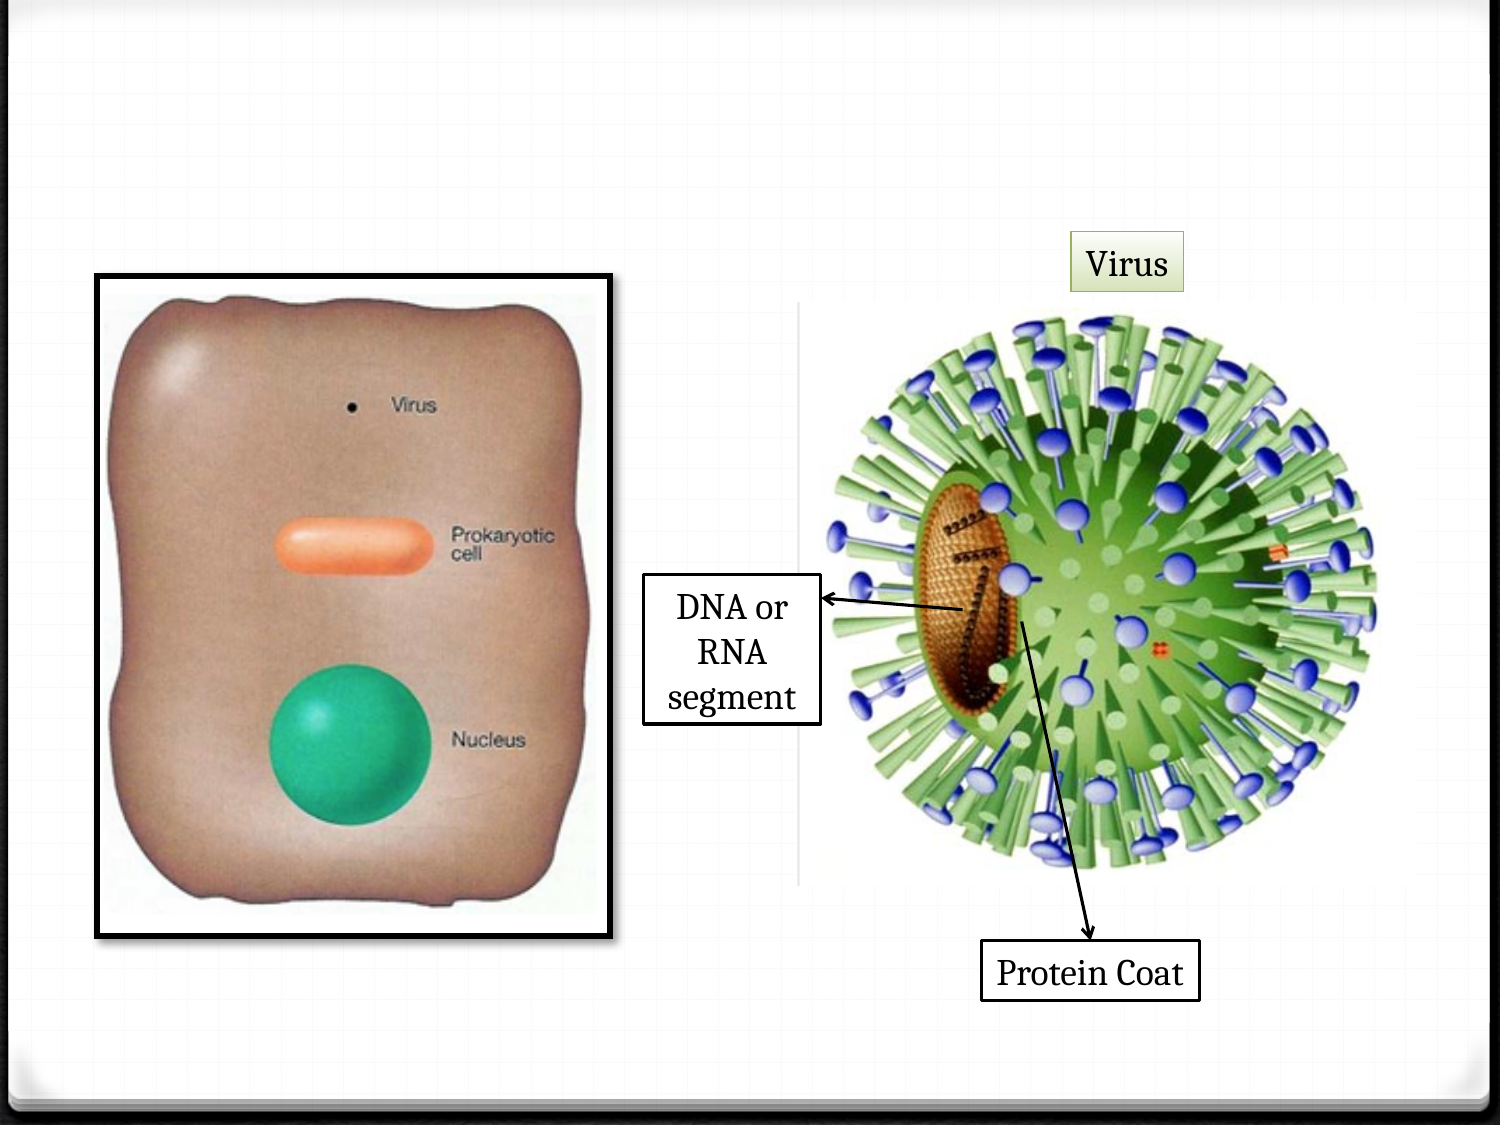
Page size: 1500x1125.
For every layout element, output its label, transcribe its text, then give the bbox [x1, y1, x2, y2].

picture [0, 0, 1500, 1125]
text_box Protein Coat [980, 939, 1201, 1002]
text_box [1021, 621, 1091, 941]
text_box Virus [1070, 231, 1184, 292]
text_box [820, 597, 963, 610]
text_box DNA or RNA segment [642, 573, 791, 726]
